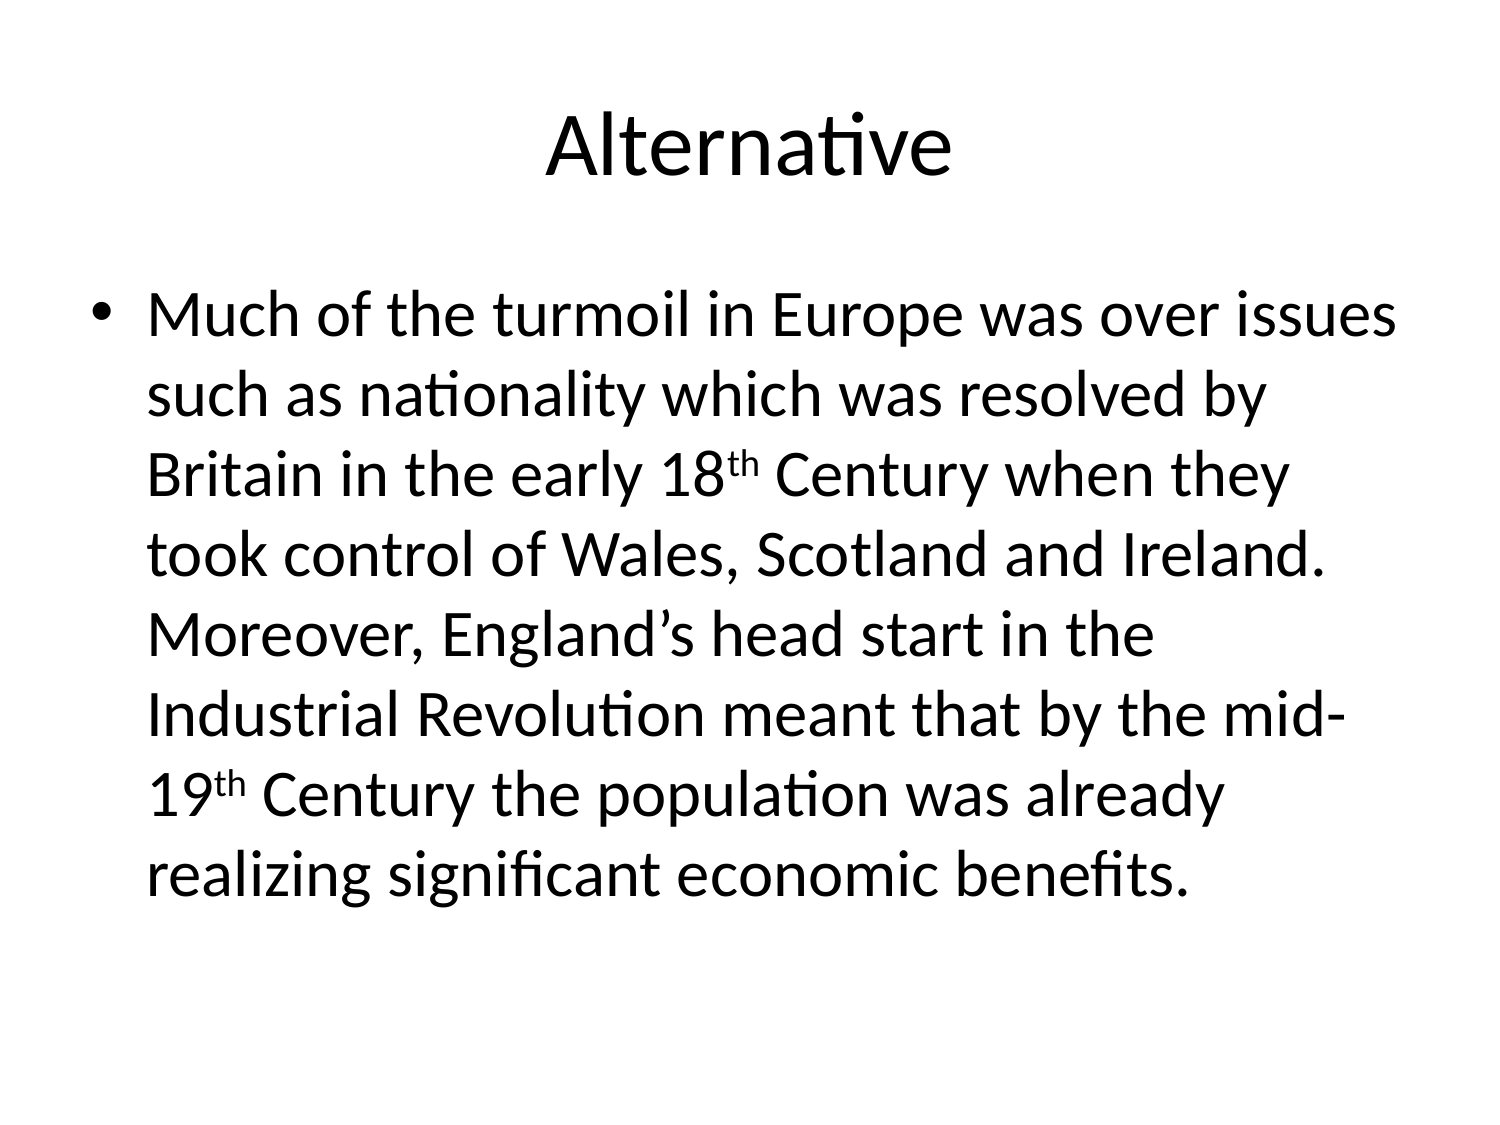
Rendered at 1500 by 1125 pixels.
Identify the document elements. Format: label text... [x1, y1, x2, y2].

title Alternative [75, 45, 1425, 233]
list Much of the turmoil in Europe was over issues such as nationality which was resolved by Britain in the early 18th Century when they took control of Wales, Scotland and Ireland. Moreover, England’s head start in the Industrial Revolution meant that by the mid-19th Century the population was already realizing significant economic benefits. [75, 262, 1425, 1005]
